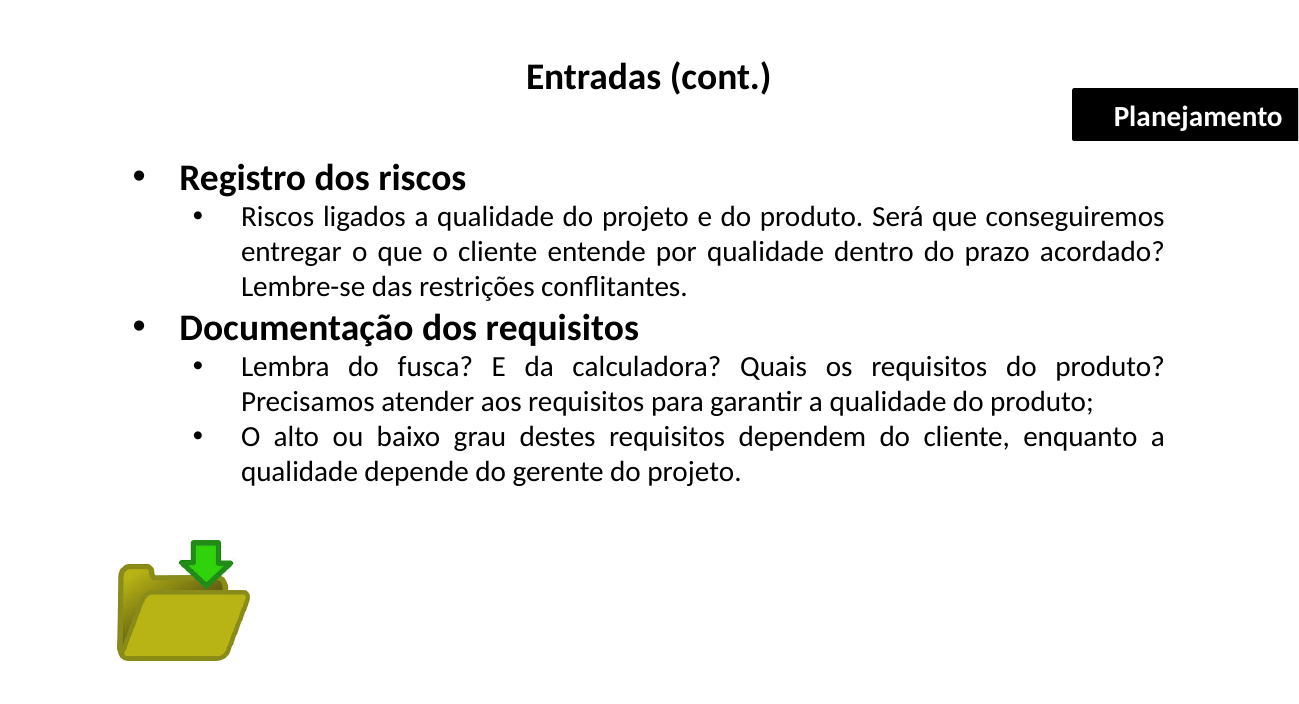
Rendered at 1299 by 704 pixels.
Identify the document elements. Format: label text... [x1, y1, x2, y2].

text_box Entradas (cont.) [0, 44, 1299, 106]
text_box Planejamento [1074, 90, 1299, 140]
picture [117, 540, 250, 661]
text_box Registro dos riscos Riscos ligados a qualidade do projeto e do produto. Será que conseguiremos entregar o que o cliente entende por qualidade dentro do prazo acordado? Lembre-se das restrições conflitantes. Documentação dos requisitos Lembra do fusca? E da calculadora? Quais os requisitos do produto? Precisamos atender aos requisitos para garantir a qualidade do produto; O alto ou baixo grau destes requisitos dependem do cliente, enquanto a qualidade depende do gerente do projeto. [117, 145, 1181, 499]
